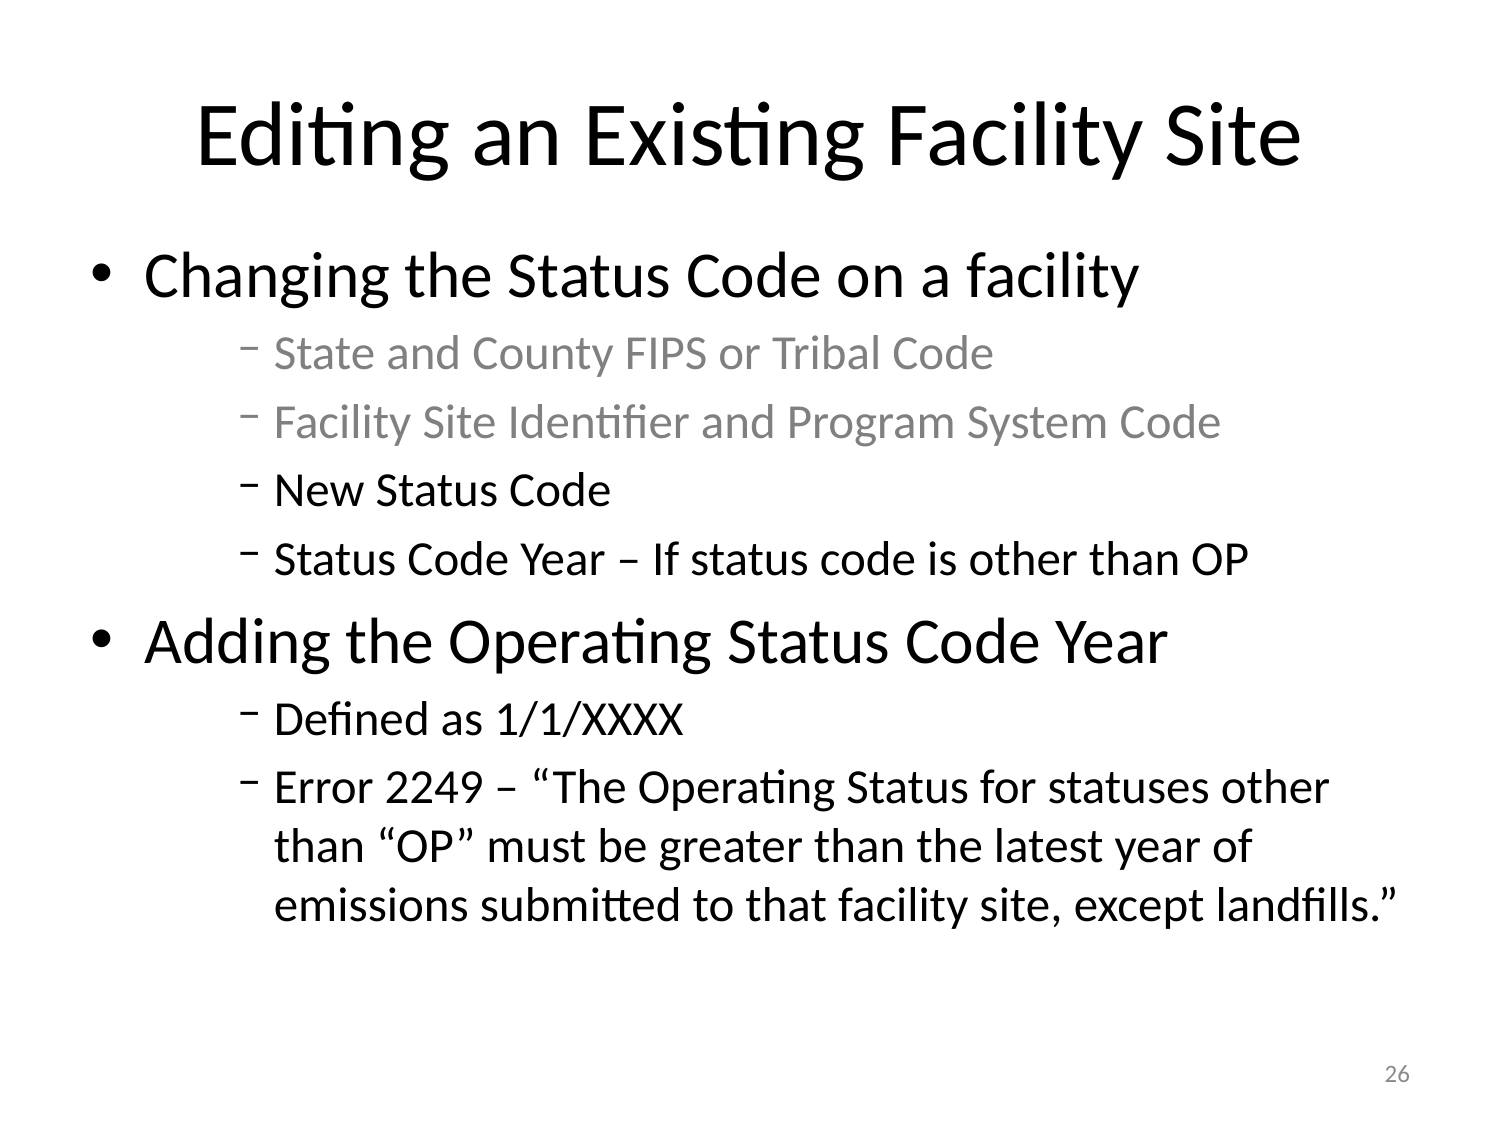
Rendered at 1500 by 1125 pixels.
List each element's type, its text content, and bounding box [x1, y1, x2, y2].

title Editing an Existing Facility Site [75, 45, 1425, 213]
list Changing the Status Code on a facility State and County FIPS or Tribal Code Facility Site Identifier and Program System Code New Status Code Status Code Year – If status code is other than OP Adding the Operating Status Code Year Defined as 1/1/XXXX Error 2249 – “The Operating Status for statuses other than “OP” must be greater than the latest year of emissions submitted to that facility site, except landfills.” [75, 224, 1425, 968]
slide_number 26 [1074, 1042, 1425, 1103]
